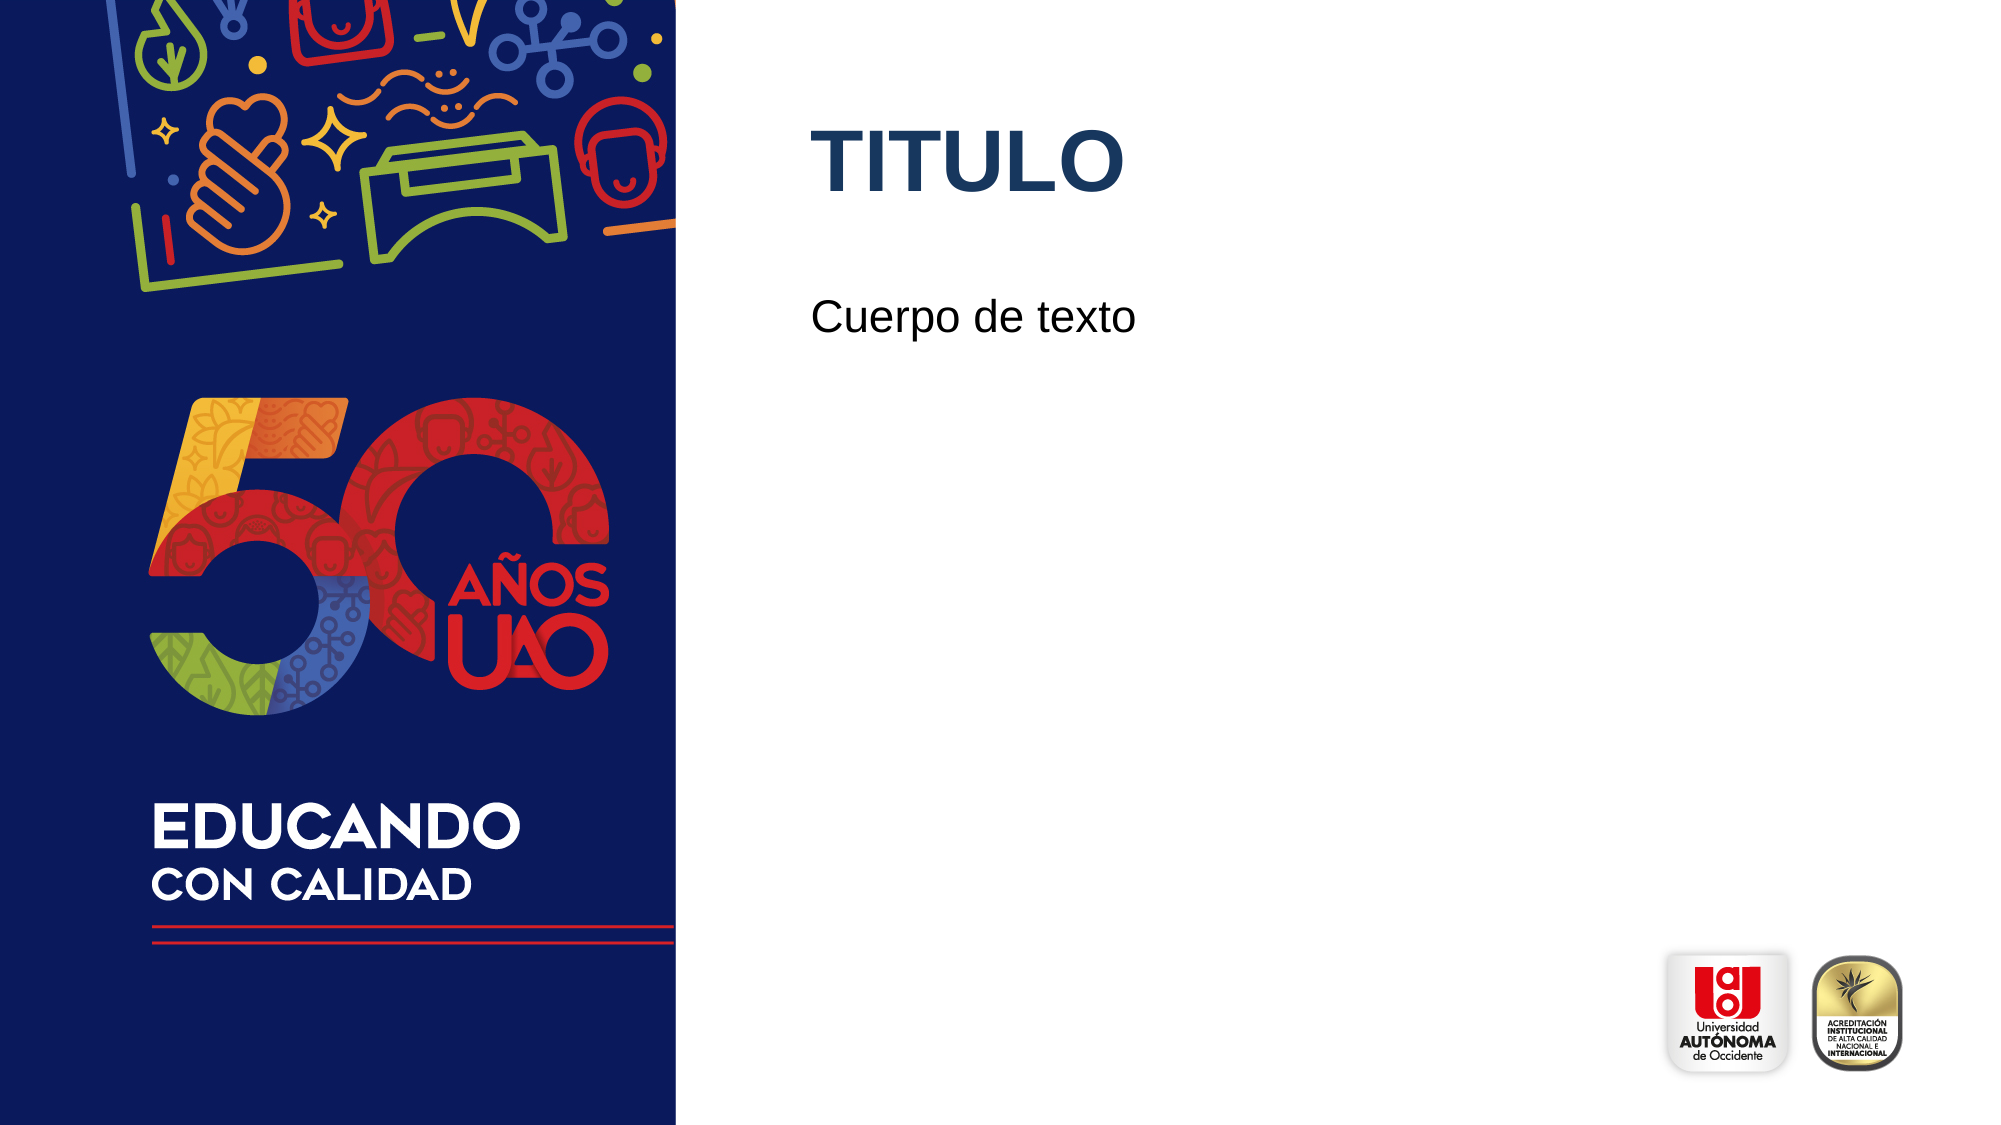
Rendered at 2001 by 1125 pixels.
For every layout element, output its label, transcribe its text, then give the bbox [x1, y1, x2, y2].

picture [0, 0, 2000, 1125]
text_box TITULO [795, 97, 1869, 217]
text_box Cuerpo de texto [795, 278, 1901, 349]
